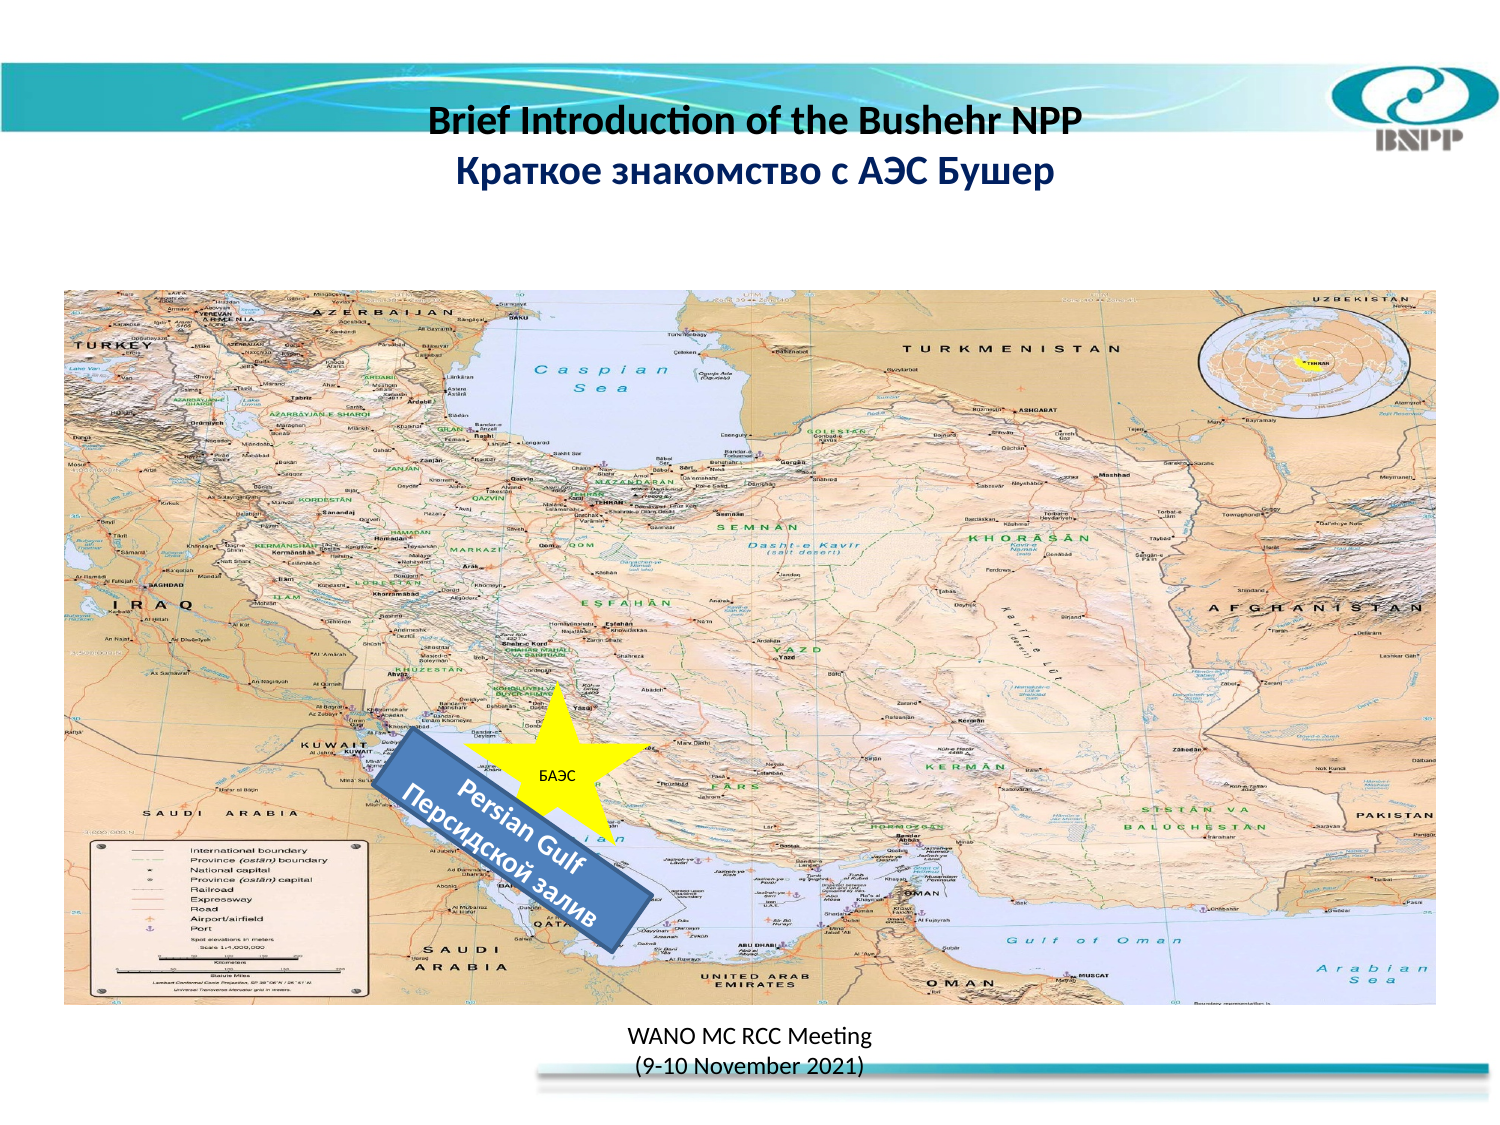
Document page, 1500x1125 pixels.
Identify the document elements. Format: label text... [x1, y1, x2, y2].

title Brief Introduction of the Bushehr NPP Краткое знакомство с АЭС Бушер [360, 66, 1152, 220]
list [64, 290, 1436, 1006]
picture [0, 0, 1500, 1125]
text_box WANO MC RCC Meeting (9-10 November 2021) [512, 1014, 988, 1100]
